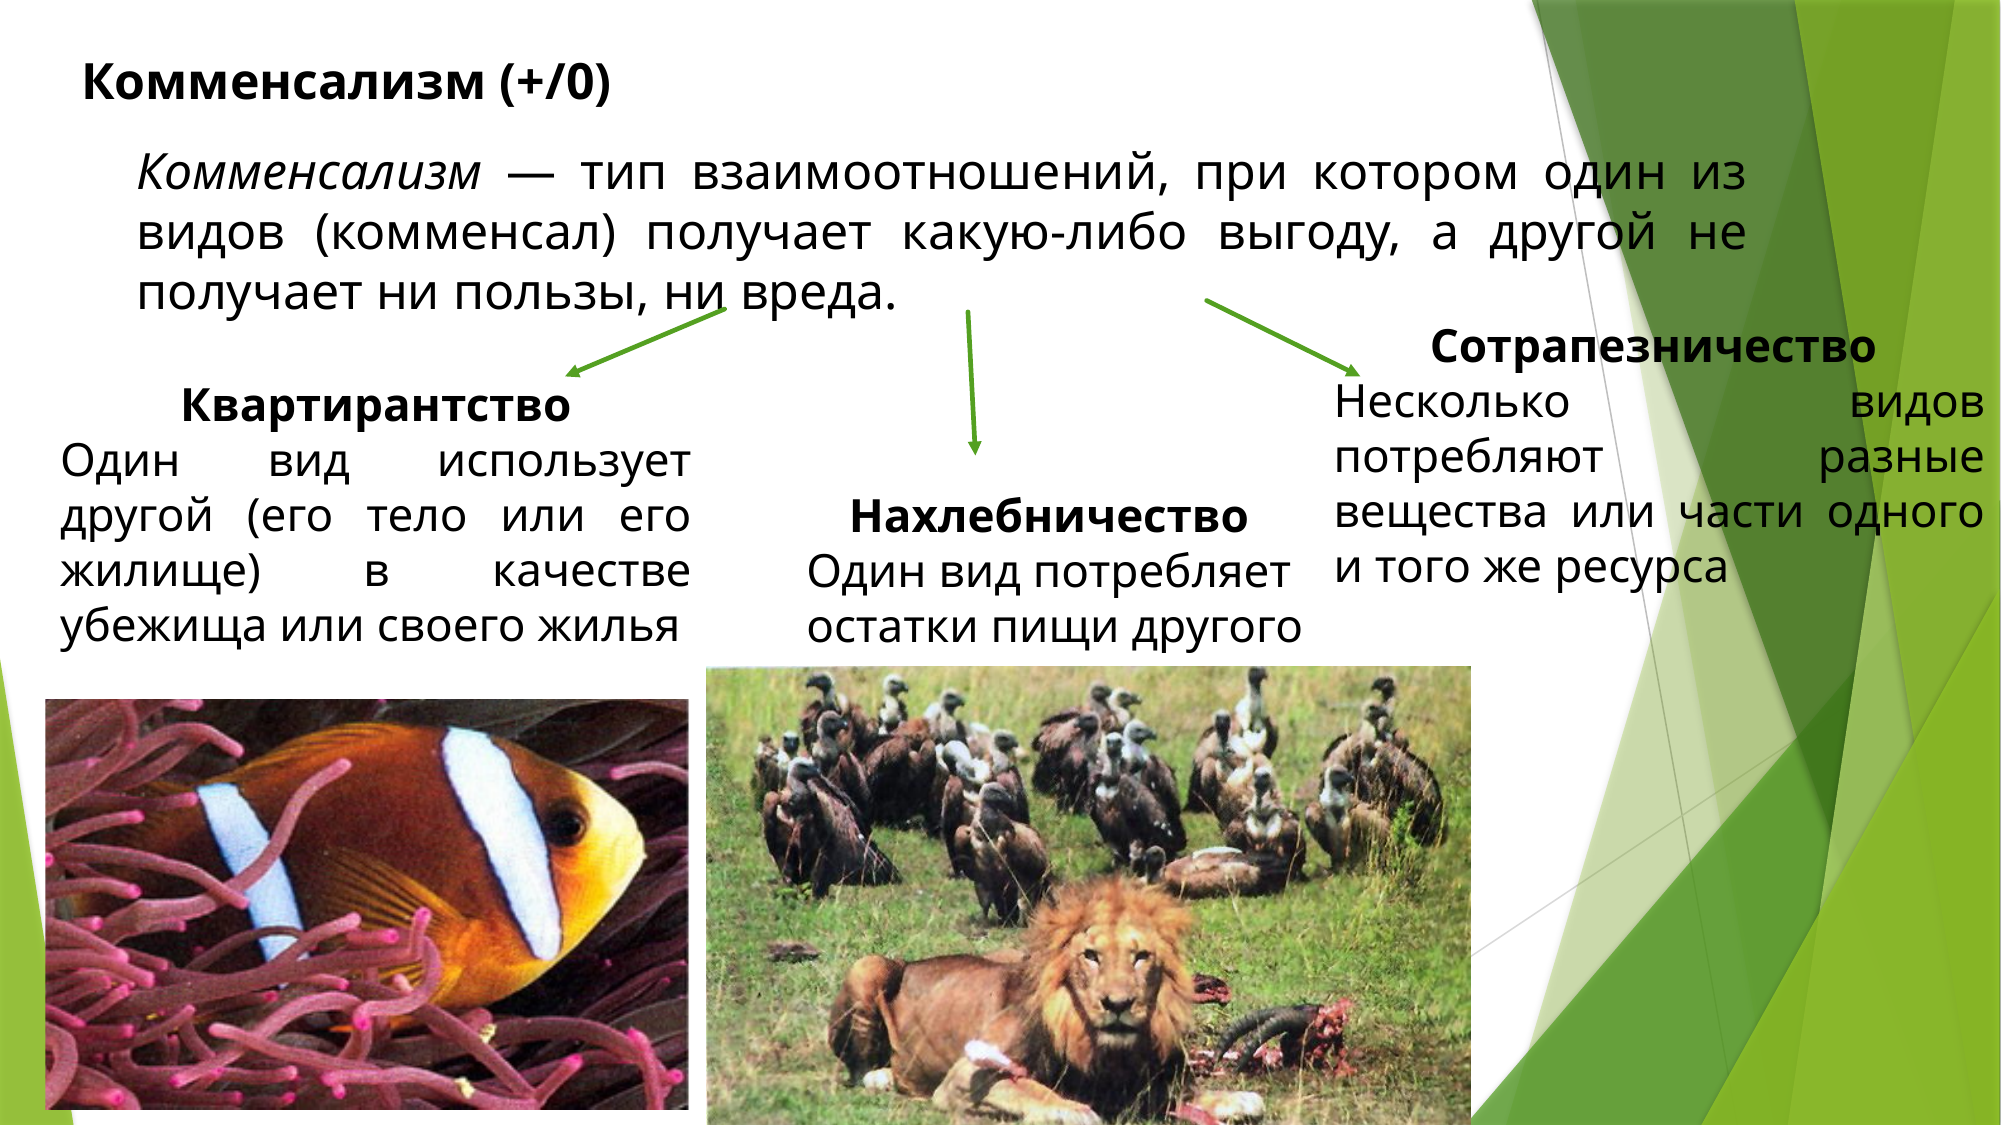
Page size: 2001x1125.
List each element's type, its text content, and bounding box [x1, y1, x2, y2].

text_box Комменсализм (+/0) [66, 42, 627, 118]
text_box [967, 311, 976, 456]
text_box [1206, 299, 1361, 377]
picture [44, 698, 690, 1111]
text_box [564, 308, 726, 377]
text_box Сотрапезничество Несколько видов потребляют разные вещества или части одного и того же ресурса [1318, 309, 2000, 599]
picture [706, 665, 1472, 1125]
text_box Нахлебничество Один вид потребляет остатки пищи другого [791, 478, 1319, 659]
text_box Квартирантство Один вид использует другой (его тело или его жилище) в качестве убежища или своего жилья [45, 367, 707, 658]
text_box Комменсализм — тип взаимоотношений, при котором один из видов (комменсал) получает какую-либо выгоду, а другой не получает ни пользы, ни вреда. [121, 132, 1763, 328]
